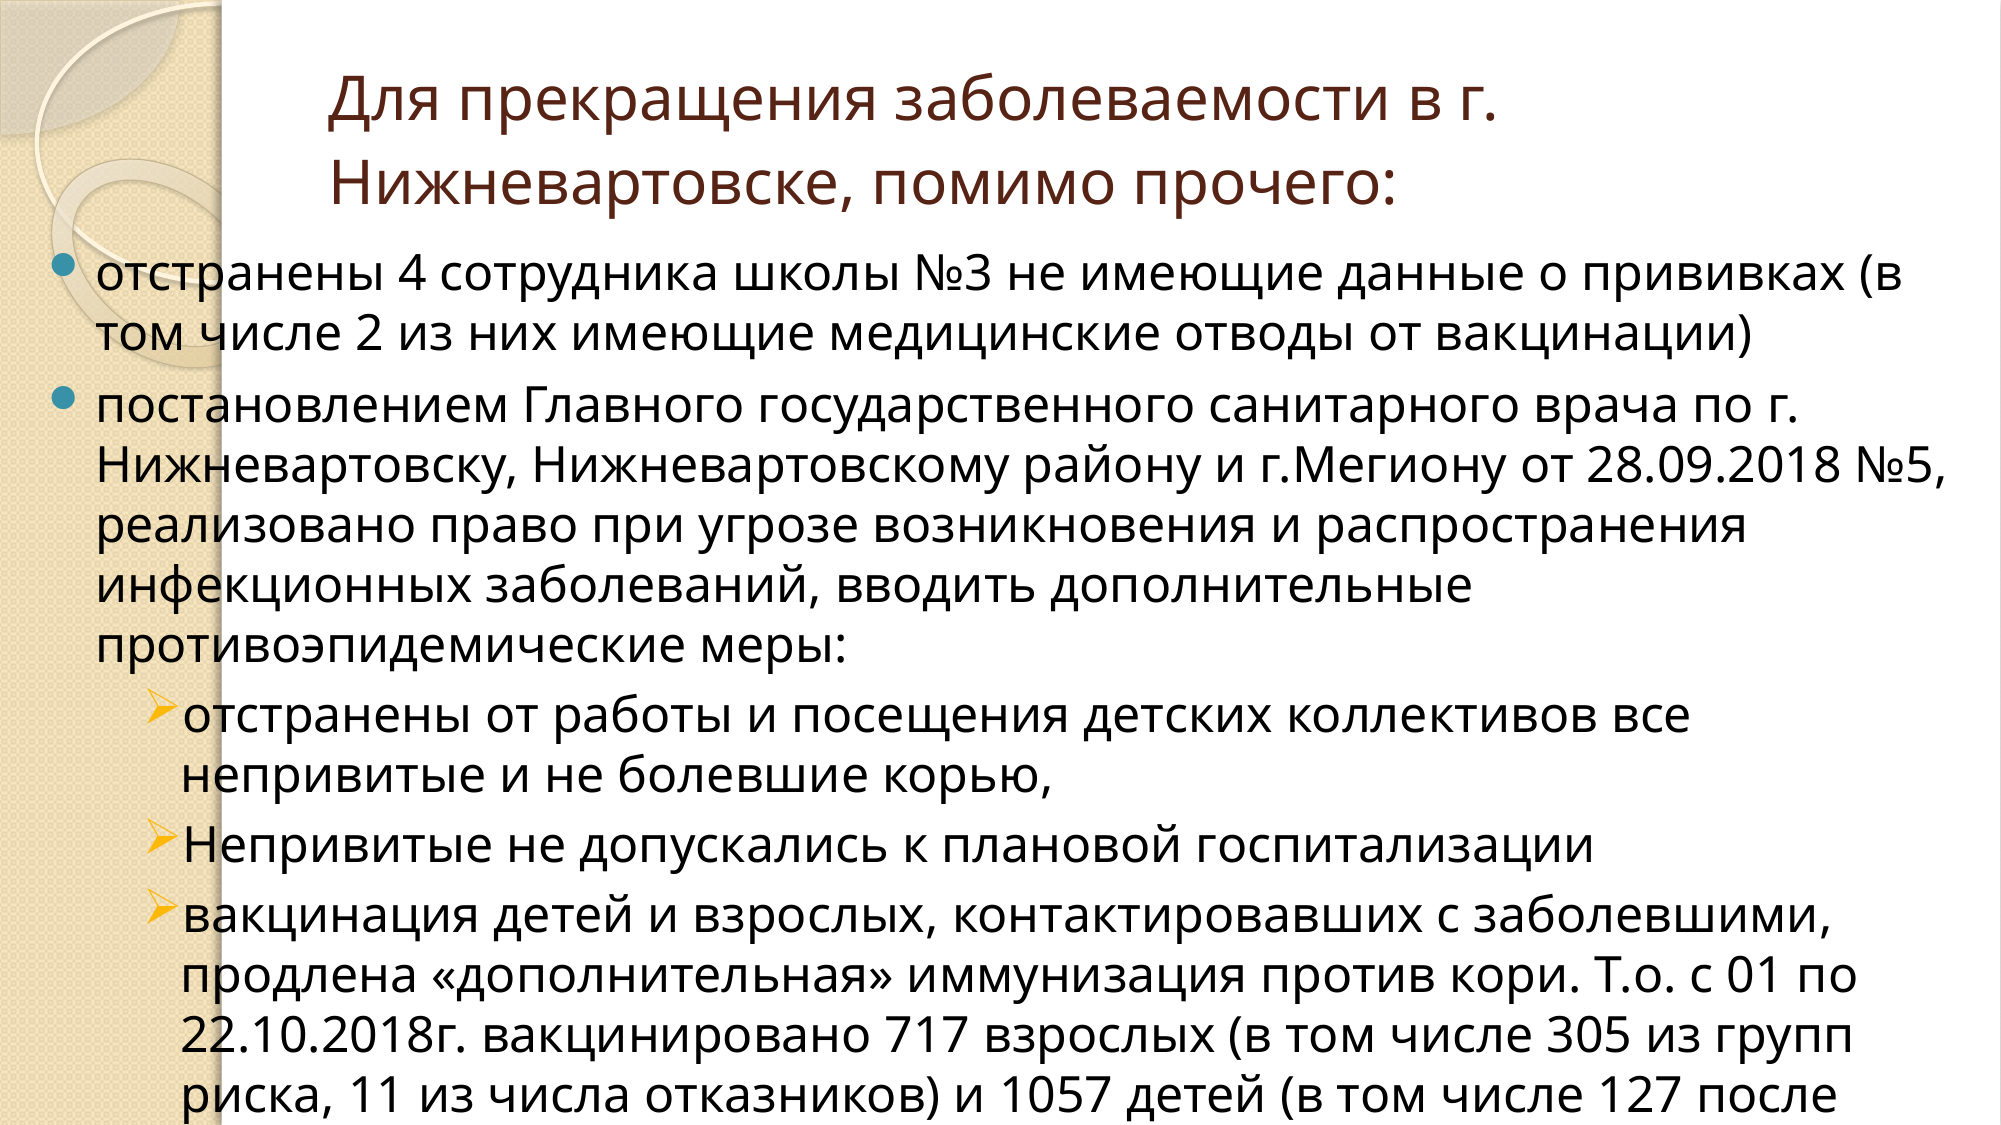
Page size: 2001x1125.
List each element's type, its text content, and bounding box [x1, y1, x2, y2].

title Для прекращения заболеваемости в г. Нижневартовске, помимо прочего: [313, 45, 1954, 232]
list отстранены 4 сотрудника школы №3 не имеющие данные о прививках (в том числе 2 из них имеющие медицинские отводы от вакцинации) постановлением Главного государственного санитарного врача по г. Нижневартовску, Нижневартовскому району и г.Мегиону от 28.09.2018 №5, реализовано право при угрозе возникновения и распространения инфекционных заболеваний, вводить дополнительные противоэпидемические меры: отстранены от работы и посещения детских коллективов все непривитые и не болевшие корью, Непривитые не допускались к плановой госпитализации вакцинация детей и взрослых, контактировавших с заболевшими, продлена «дополнительная» иммунизация против кори. Т.о. с 01 по 22.10.2018г. вакцинировано 717 взрослых (в том числе 305 из групп риска, 11 из числа отказников) и 1057 детей (в том числе 127 после пересмотра медицинских отводов и 863 из числа отказников) и т.п. [20, 232, 2000, 1021]
